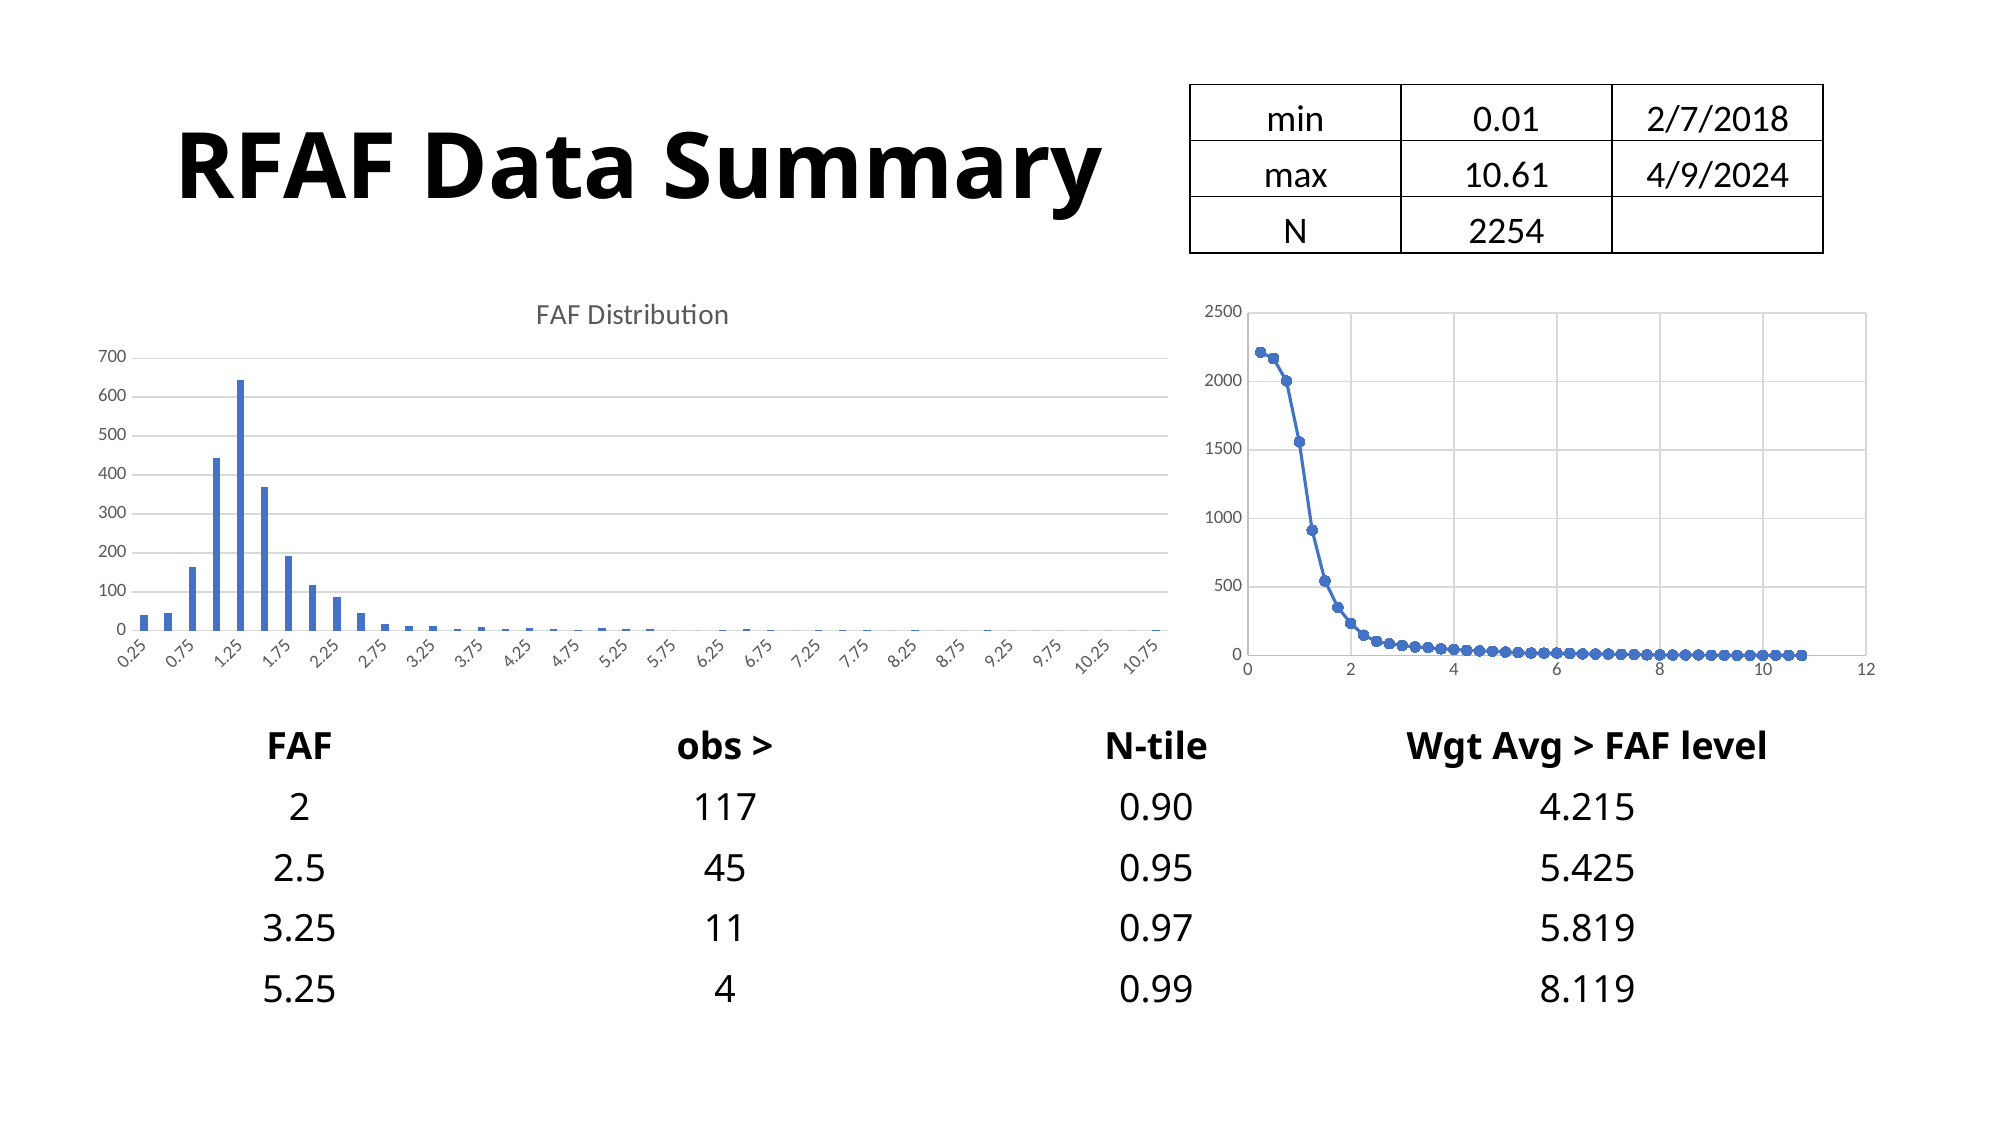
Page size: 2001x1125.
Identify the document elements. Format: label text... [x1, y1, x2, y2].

table_header Wgt Avg > FAF level [1373, 710, 1802, 768]
table_cell 0.99 [942, 954, 1371, 1013]
table_cell 5.425 [1373, 832, 1802, 891]
table_cell 117 [510, 773, 940, 830]
table_cell 8.119 [1373, 954, 1802, 1013]
table_cell 4 [510, 954, 940, 1013]
table_cell 5.25 [90, 954, 509, 1013]
table_cell 0.95 [942, 832, 1371, 891]
table_cell 4/9/2024 [1613, 141, 1822, 196]
table_cell max [1191, 141, 1400, 196]
table_cell N [1191, 197, 1400, 252]
table_header 2/7/2018 [1613, 85, 1822, 140]
table_cell 11 [510, 893, 940, 952]
table_header min [1191, 85, 1400, 140]
table_cell 5.819 [1373, 893, 1802, 952]
table_cell 2.5 [90, 832, 509, 891]
table_cell 3.25 [90, 893, 509, 952]
table_cell 45 [510, 832, 940, 891]
table_header obs > [510, 710, 940, 768]
table_cell 2254 [1402, 197, 1611, 252]
table_cell 4.215 [1373, 773, 1802, 830]
table_header N-tile [942, 710, 1371, 768]
table_cell 2 [90, 773, 509, 830]
table_cell 0.97 [942, 893, 1371, 952]
title RFAF Data Summary [137, 59, 1141, 277]
chart [75, 277, 1890, 689]
table_cell [1613, 197, 1822, 252]
table_header FAF [90, 710, 509, 768]
table_cell 10.61 [1402, 141, 1611, 196]
table_header 0.01 [1402, 85, 1611, 140]
table_cell 0.90 [942, 773, 1371, 830]
